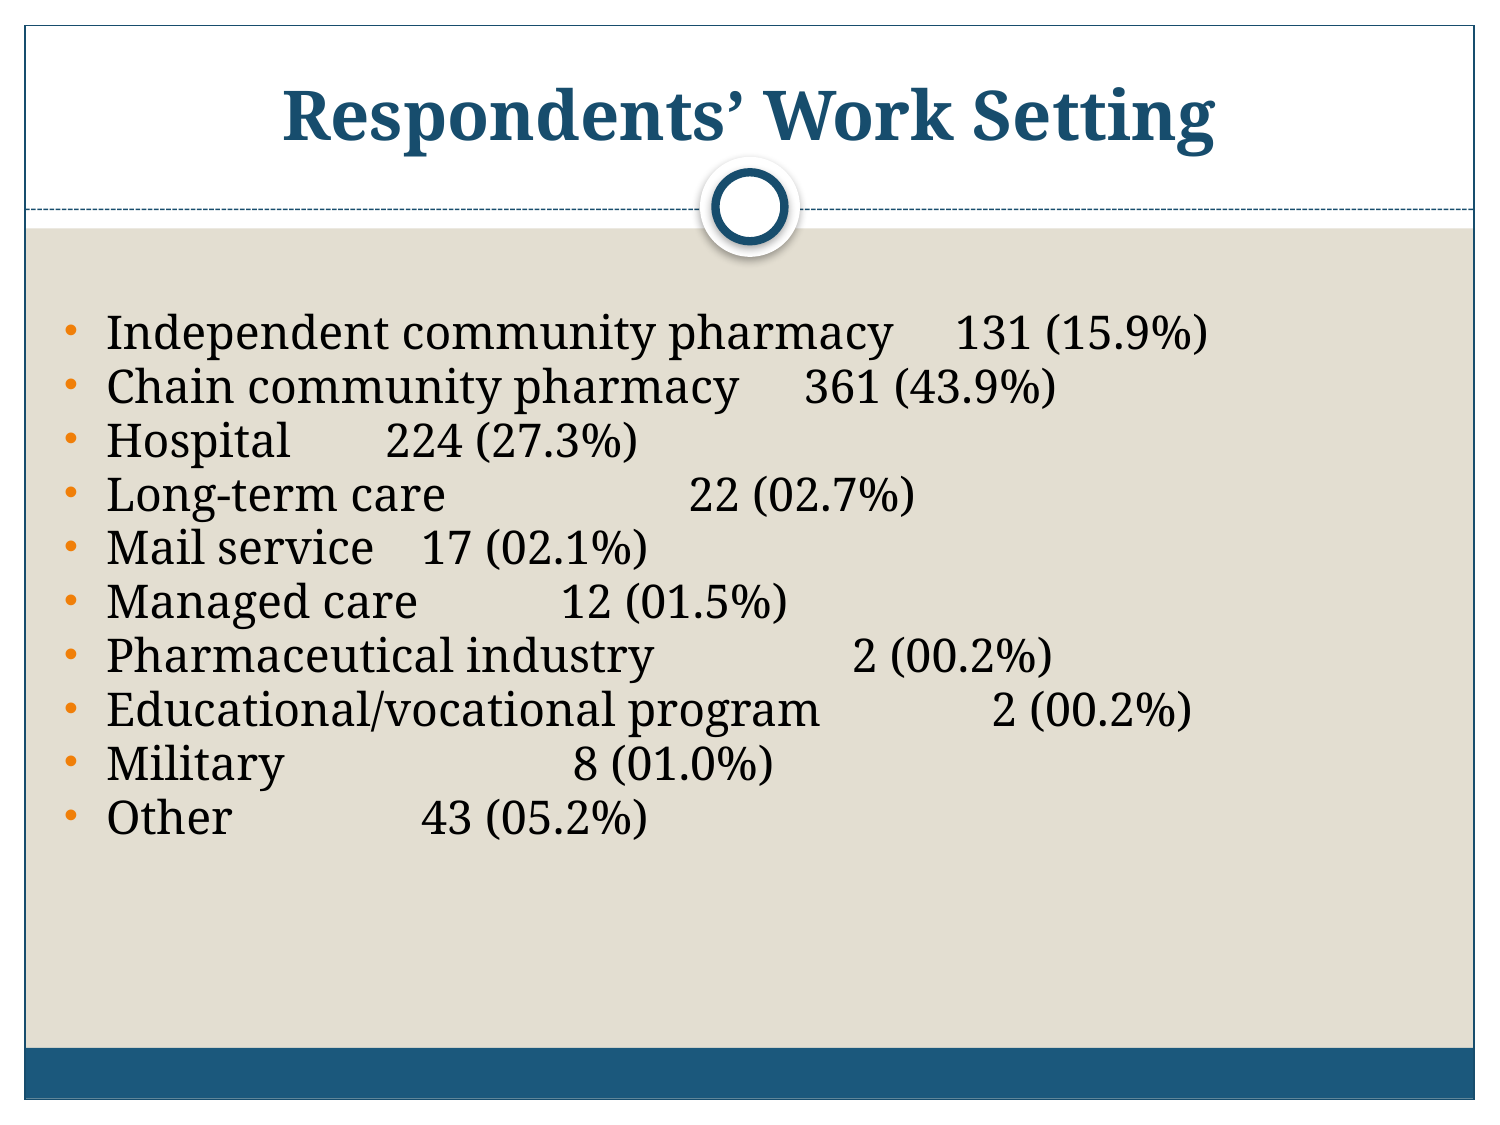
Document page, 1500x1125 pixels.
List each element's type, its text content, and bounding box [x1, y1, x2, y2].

title Respondents’ Work Setting [49, 37, 1450, 162]
list Independent community pharmacy 131 (15.9%) Chain community pharmacy 361 (43.9%) Hospital 224 (27.3%) Long-term care 22 (02.7%) Mail service 17 (02.1%) Managed care 12 (01.5%) Pharmaceutical industry 2 (00.2%) Educational/vocational program 2 (00.2%) Military 8 (01.0%) Other 43 (05.2%) [49, 250, 1445, 1019]
